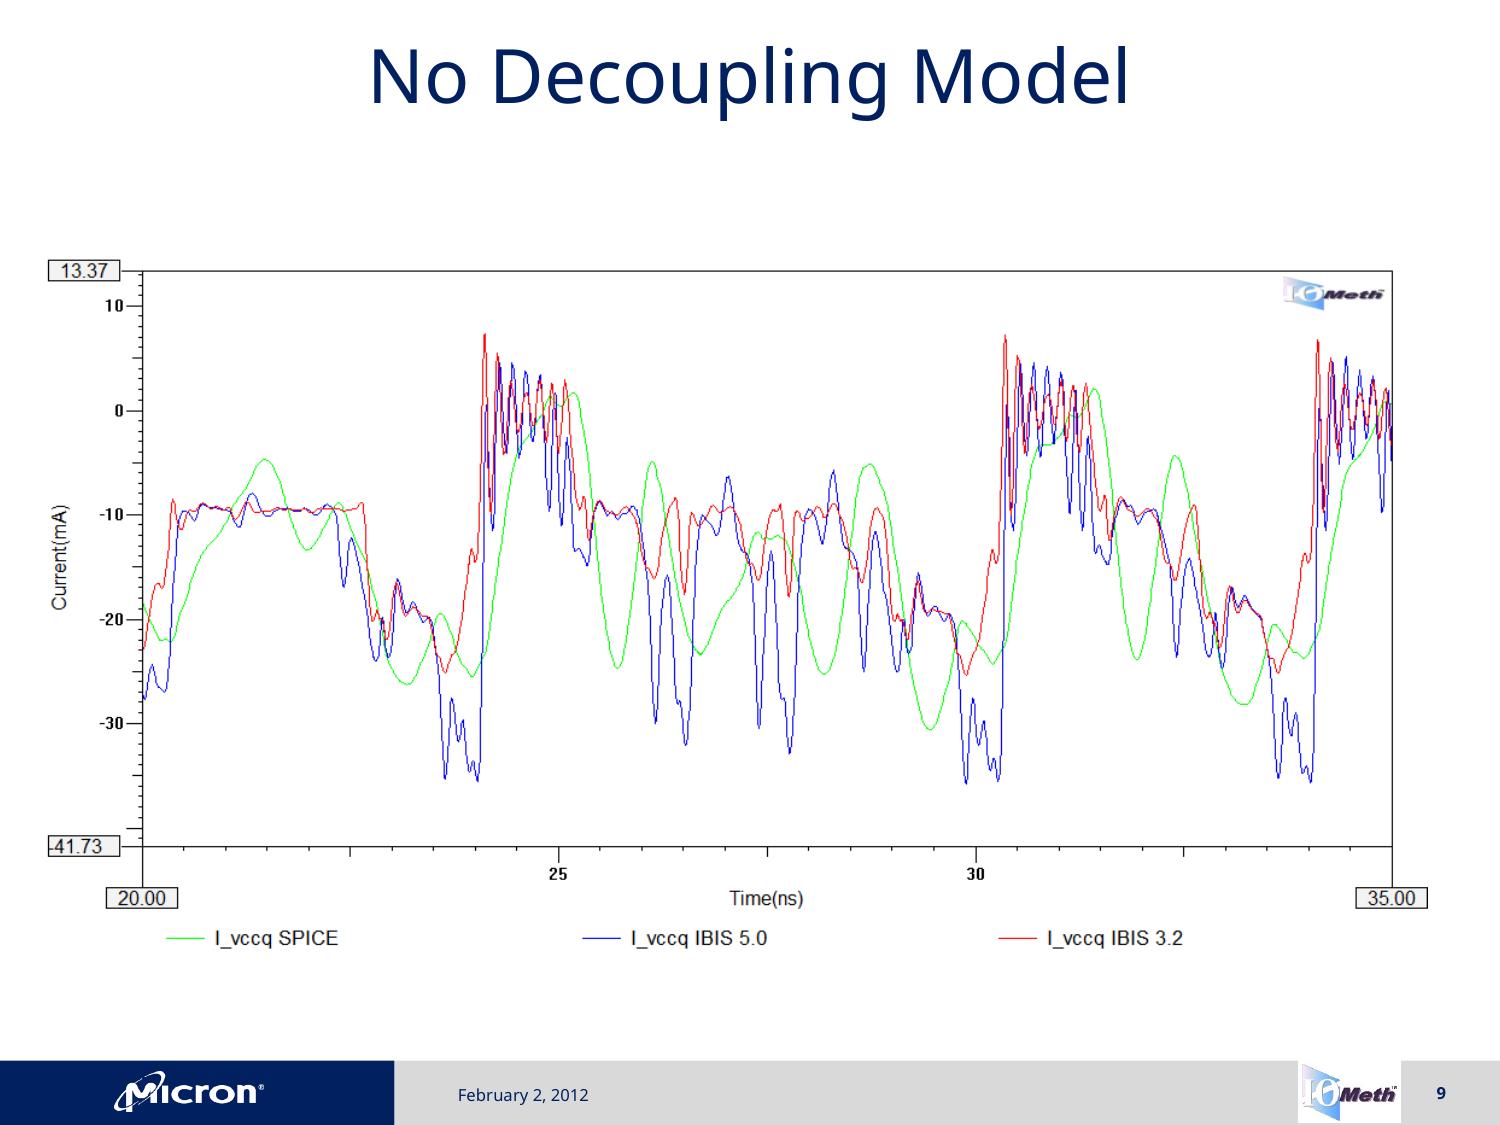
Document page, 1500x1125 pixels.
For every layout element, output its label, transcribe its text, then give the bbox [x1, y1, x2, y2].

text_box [42, 232, 1428, 963]
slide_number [442, 1065, 750, 1125]
title No Decoupling Model [0, 0, 1500, 147]
picture [114, 1071, 264, 1112]
picture [1298, 1060, 1401, 1123]
